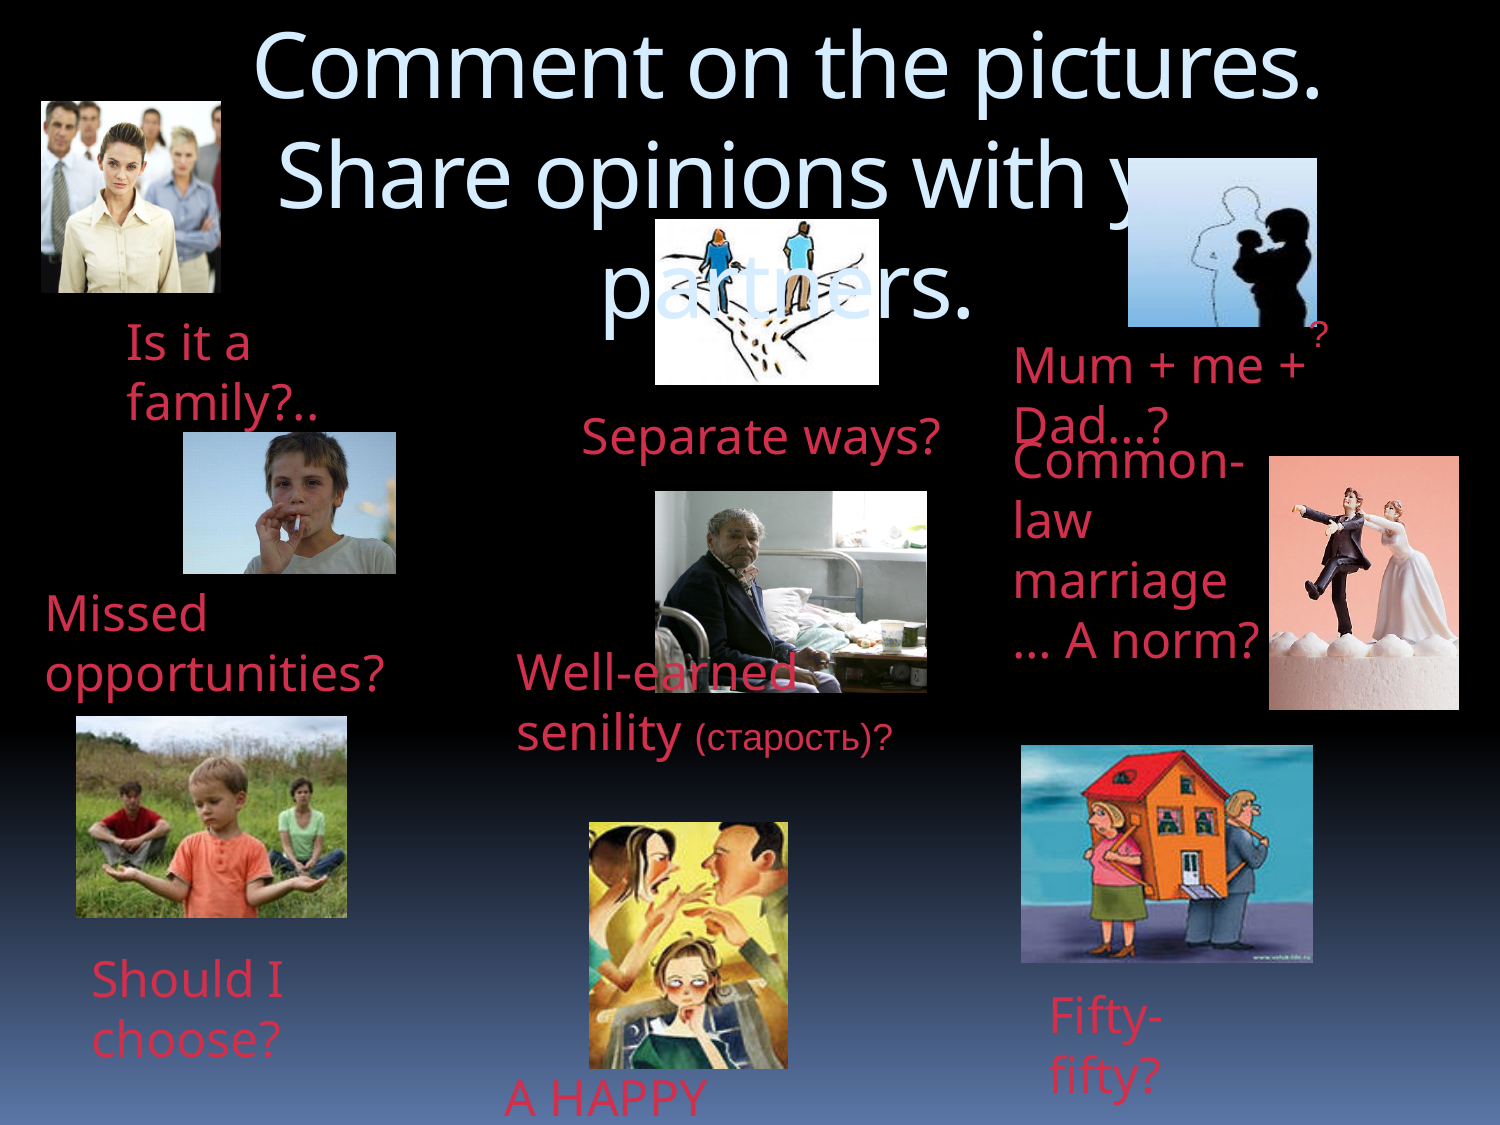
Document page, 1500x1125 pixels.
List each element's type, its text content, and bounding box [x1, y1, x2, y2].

picture [1127, 157, 1318, 327]
picture [1269, 455, 1460, 711]
text_box Should I choose? [76, 940, 467, 1076]
text_box Mum + me + Dad…? [998, 326, 1471, 461]
picture [654, 219, 879, 386]
text_box Common-law marriage… A norm? [998, 420, 1282, 676]
text_box Separate ways? [549, 397, 975, 472]
text_box Well-earned senility (старость)? [501, 633, 916, 769]
picture [40, 101, 221, 293]
text_box Fifty-fifty? [1033, 975, 1282, 1111]
picture [182, 432, 396, 575]
title Comment on the pictures. Share opinions with your partners. [150, 0, 1425, 235]
text_box A HAPPY family ??? [490, 1058, 916, 1125]
text_box Is it a family?.. [112, 302, 467, 438]
picture [654, 491, 928, 693]
picture [76, 715, 347, 919]
picture [588, 821, 788, 1069]
text_box Missed opportunities? [29, 574, 502, 709]
picture [1021, 744, 1313, 963]
text_box ? [1293, 302, 1365, 363]
